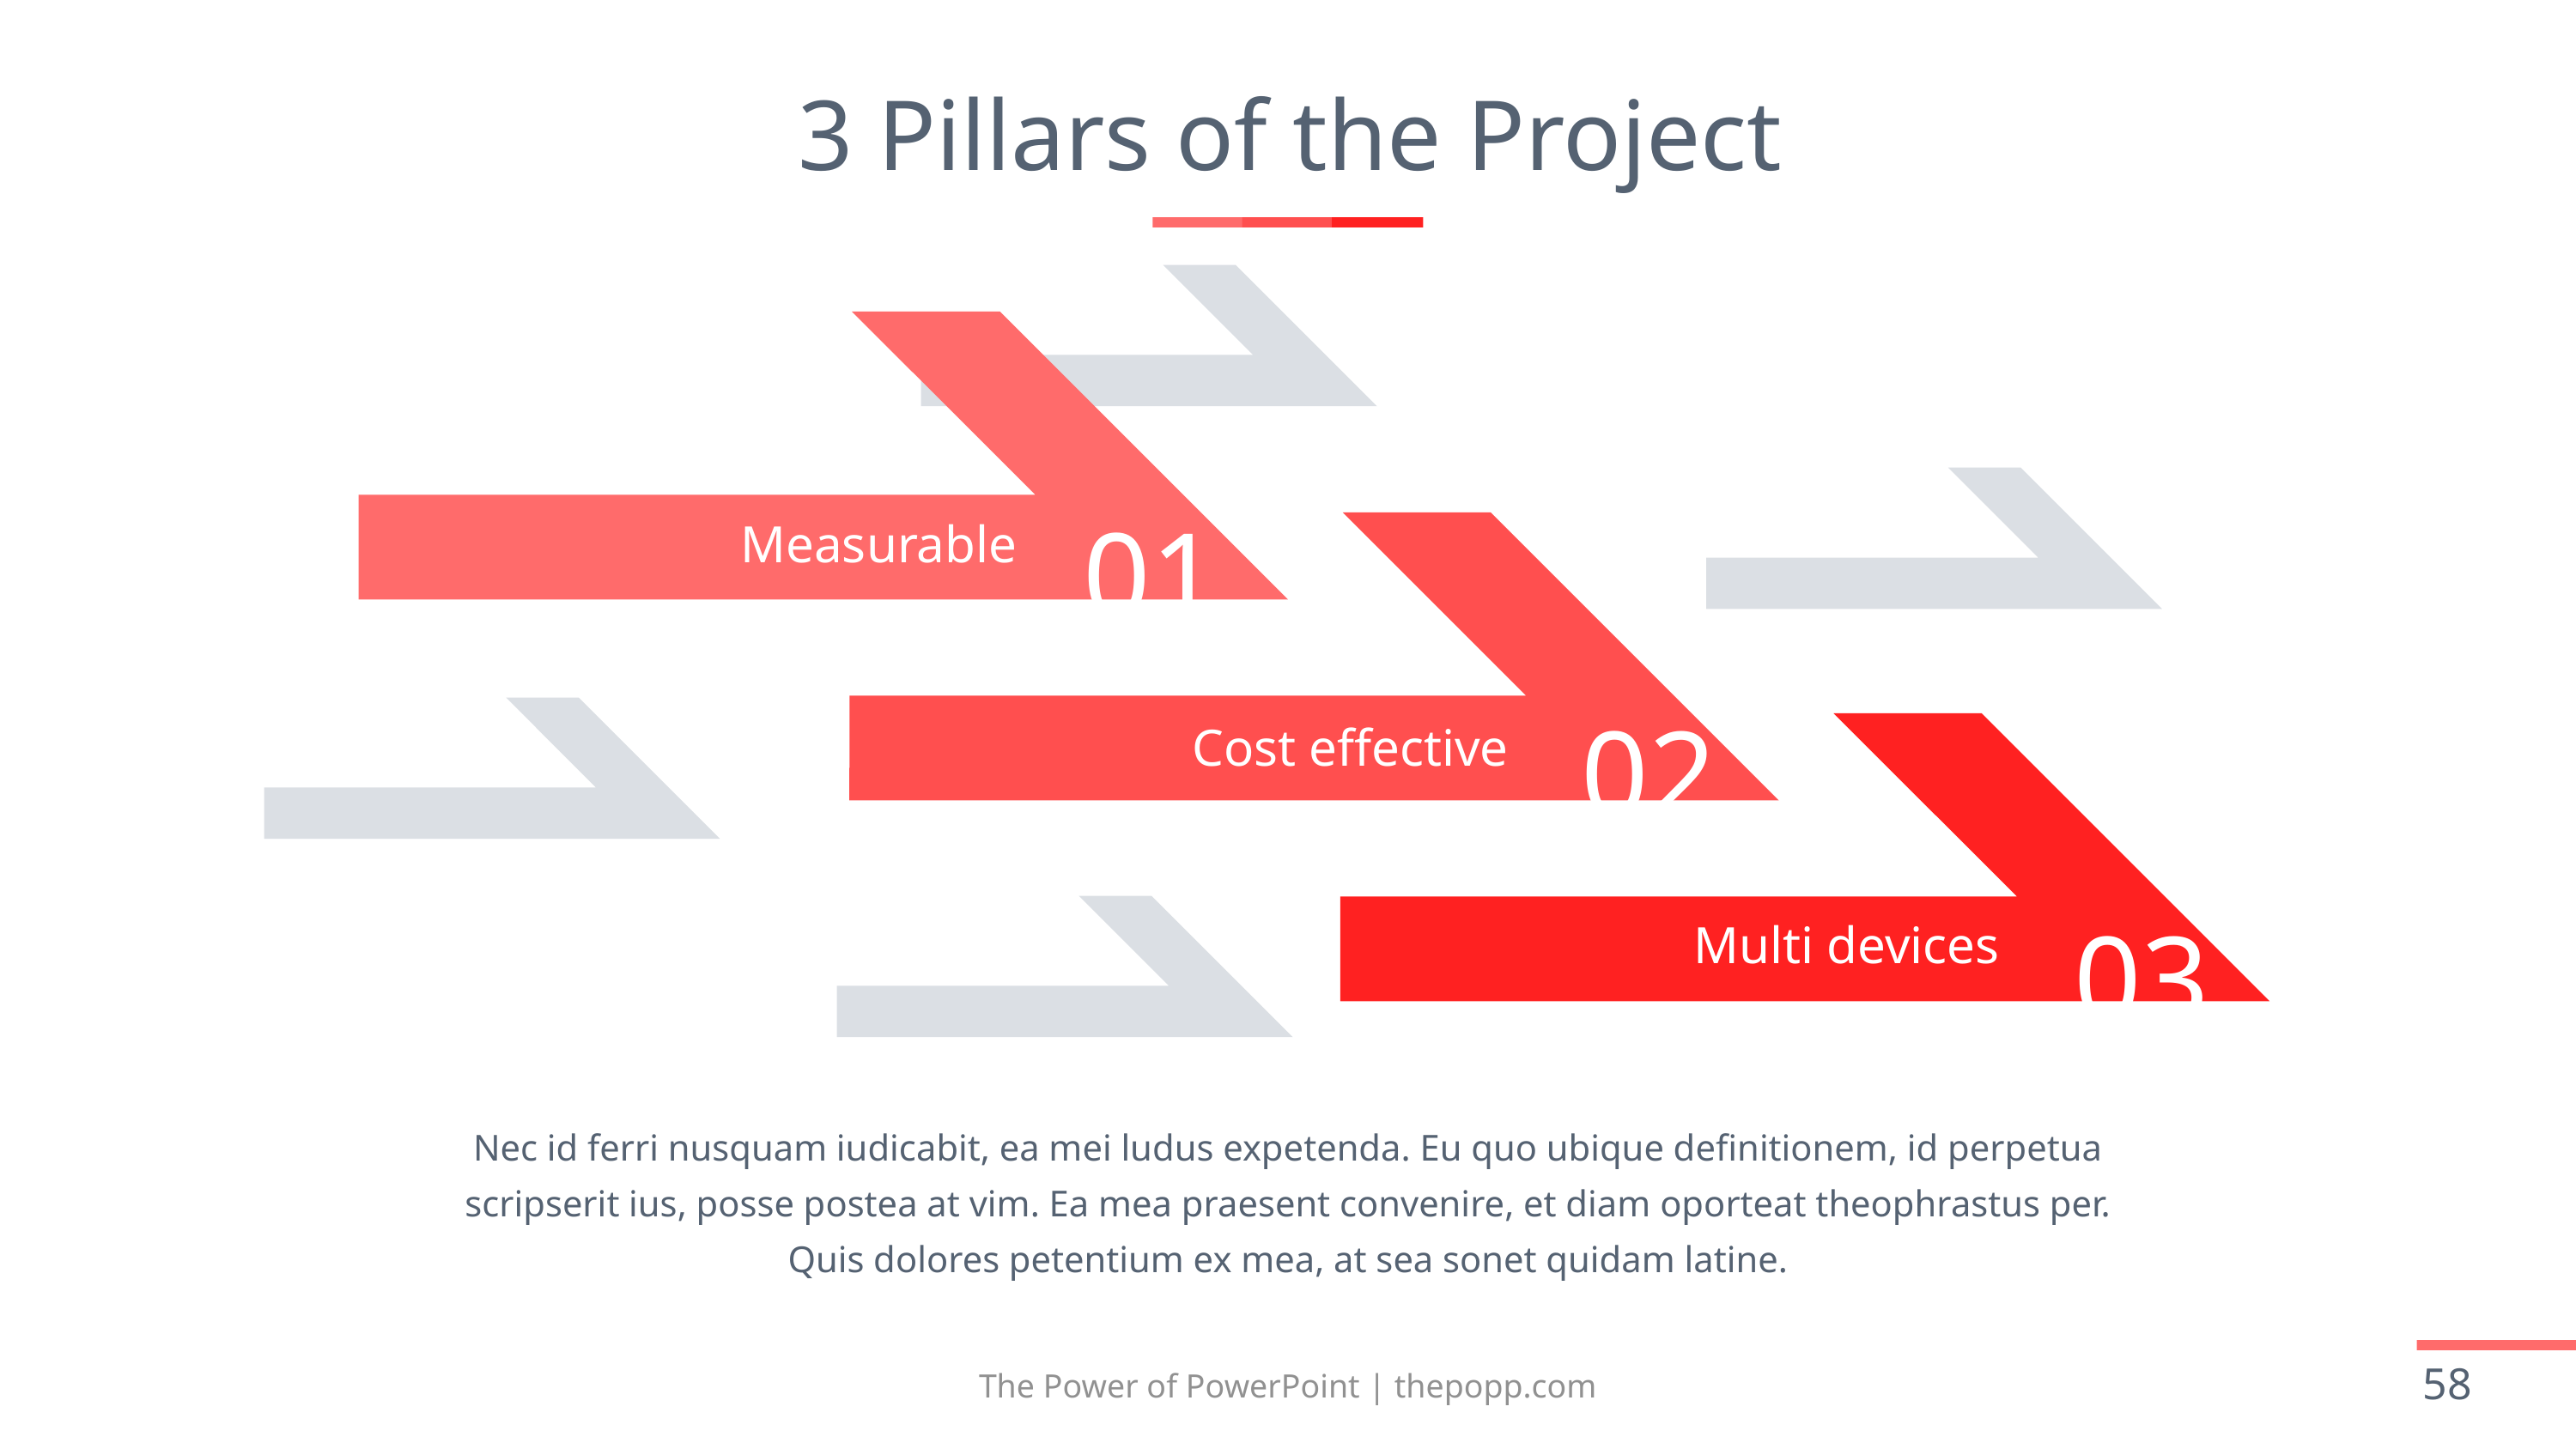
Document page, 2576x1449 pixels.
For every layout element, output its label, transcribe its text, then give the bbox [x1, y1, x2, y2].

list Cost effective [872, 693, 1522, 798]
title 3 Pillars of the Project [69, 49, 2512, 230]
list Nec id ferri nusquam iudicabit, ea mei ludus expetenda. Eu quo ubique definitionem, id perpetua scripserit ius, posse postea at vim. Ea mea praesent convenire, et diam oporteat theophrastus per. Quis dolores petentium ex mea, at sea sonet quidam latine. [450, 1088, 2126, 1304]
footer The Power of PowerPoint | thepopp.com [853, 1349, 1723, 1427]
list Measurable [380, 490, 1030, 596]
slide_number 58 [2409, 1351, 2576, 1421]
list Multi devices [1363, 891, 2013, 997]
